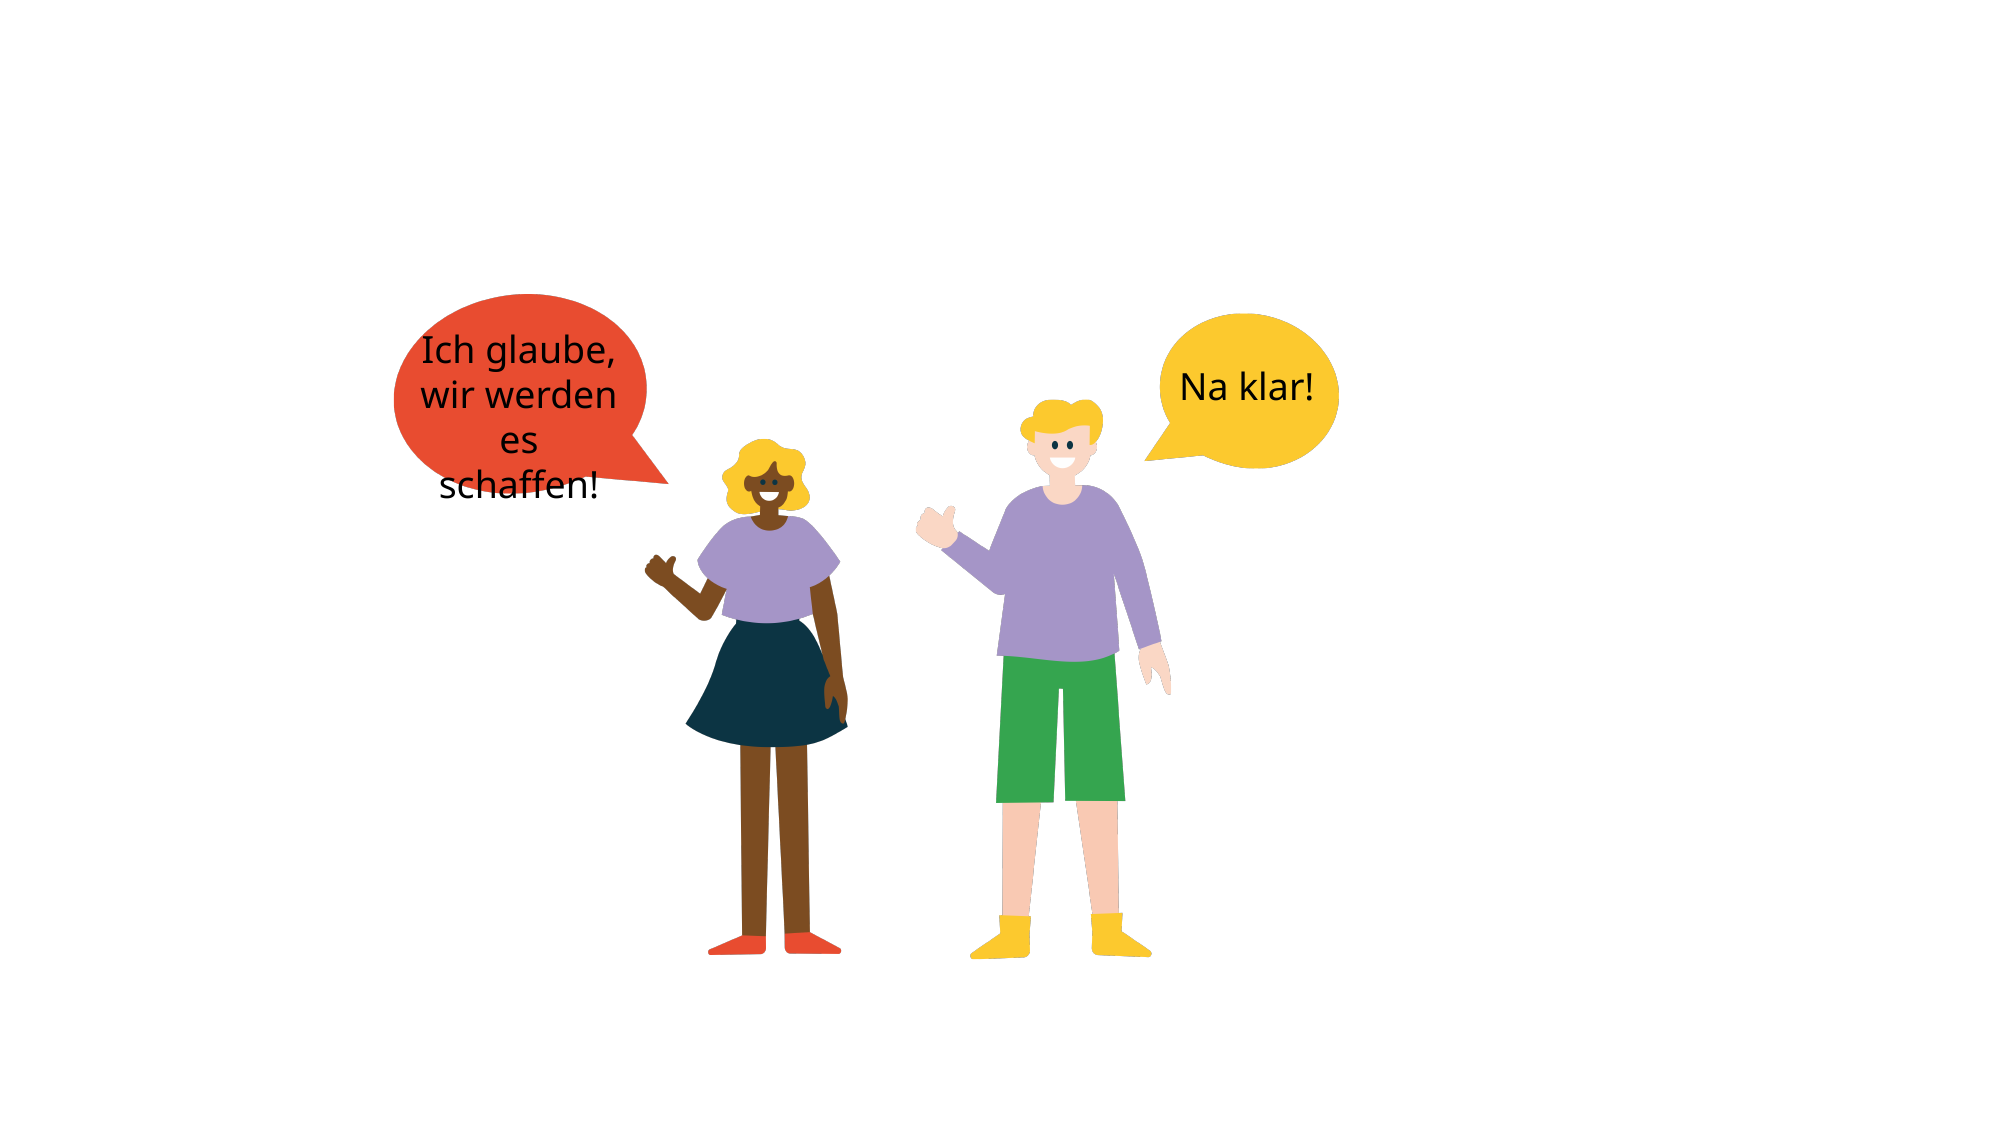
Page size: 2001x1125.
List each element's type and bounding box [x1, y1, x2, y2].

text_box [387, 286, 1362, 975]
